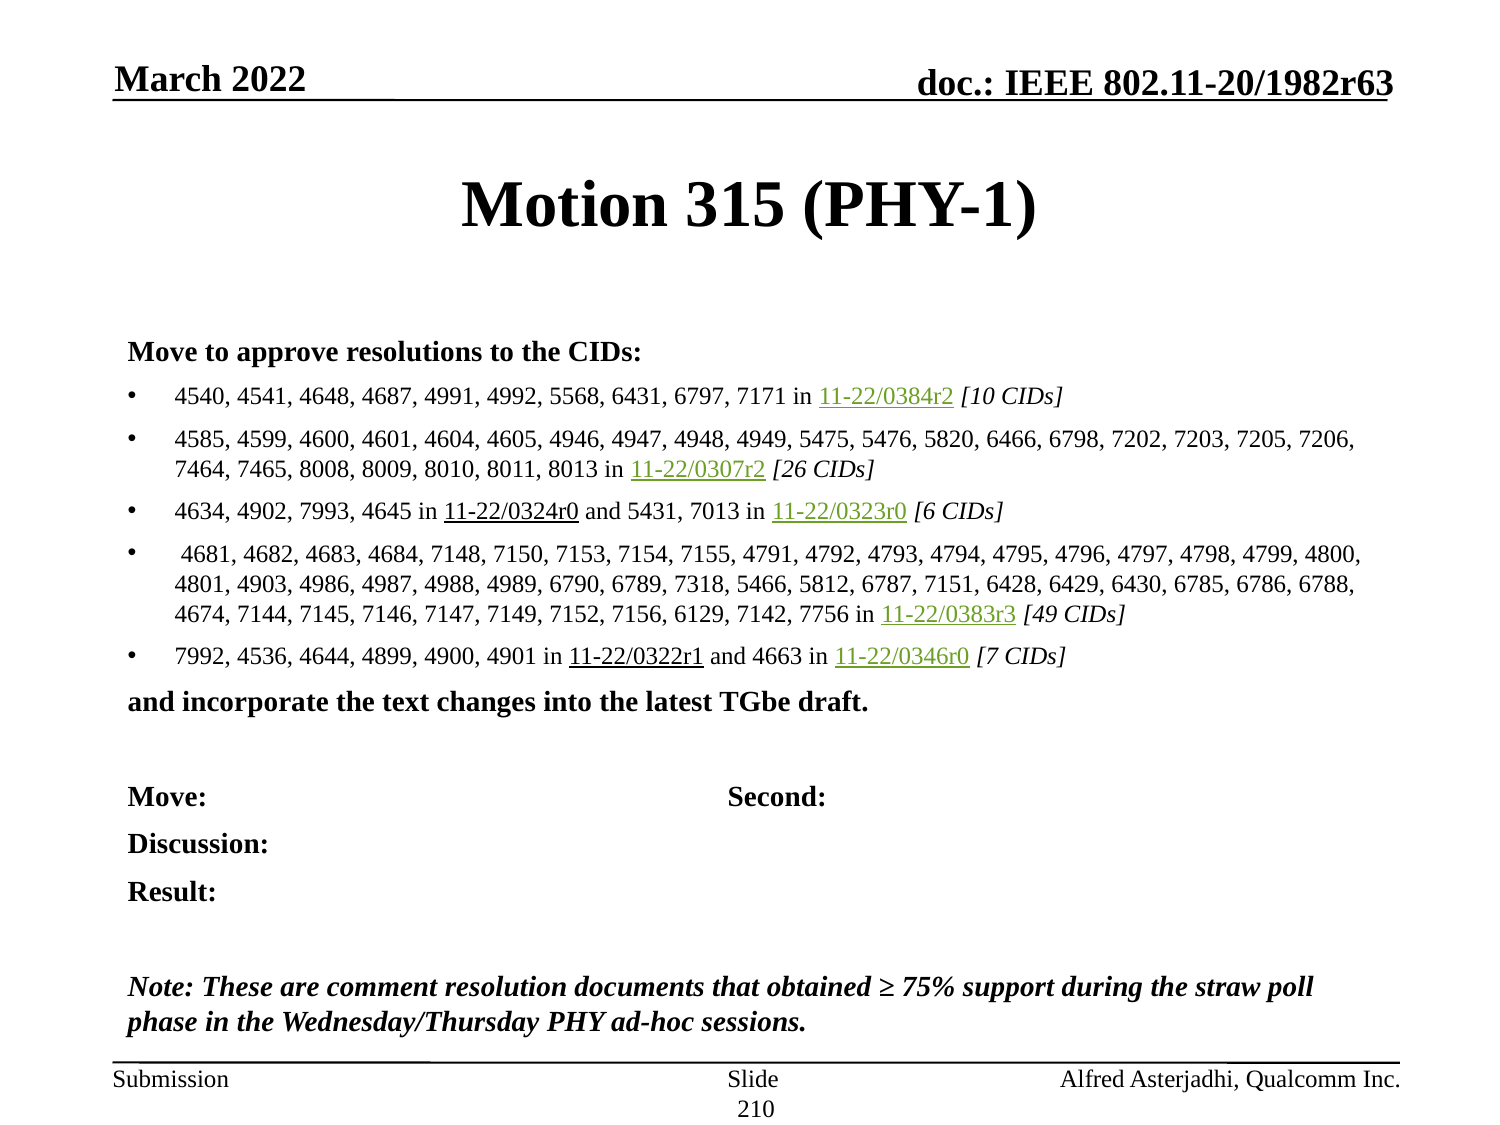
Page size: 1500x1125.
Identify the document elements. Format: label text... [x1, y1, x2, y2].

list Move to approve resolutions to the CIDs: 4540, 4541, 4648, 4687, 4991, 4992, 5568, 6431, 6797, 7171 in 11-22/0384r2 [10 CIDs] 4585, 4599, 4600, 4601, 4604, 4605, 4946, 4947, 4948, 4949, 5475, 5476, 5820, 6466, 6798, 7202, 7203, 7205, 7206, 7464, 7465, 8008, 8009, 8010, 8011, 8013 in 11-22/0307r2 [26 CIDs] 4634, 4902, 7993, 4645 in 11-22/0324r0 and 5431, 7013 in 11-22/0323r0 [6 CIDs] 4681, 4682, 4683, 4684, 7148, 7150, 7153, 7154, 7155, 4791, 4792, 4793, 4794, 4795, 4796, 4797, 4798, 4799, 4800, 4801, 4903, 4986, 4987, 4988, 4989, 6790, 6789, 7318, 5466, 5812, 6787, 7151, 6428, 6429, 6430, 6785, 6786, 6788, 4674, 7144, 7145, 7146, 7147, 7149, 7152, 7156, 6129, 7142, 7756 in 11-22/0383r3 [49 CIDs] 7992, 4536, 4644, 4899, 4900, 4901 in 11-22/0322r1 and 4663 in 11-22/0346r0 [7 CIDs] and incorporate the text changes into the latest TGbe draft. Move: Second: Discussion: Result: Note: These are comment resolution documents that obtained ≥ 75% support during the straw poll phase in the Wednesday/Thursday PHY ad-hoc sessions. [112, 324, 1388, 1063]
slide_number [114, 54, 423, 100]
title Motion 315 (PHY-1) [112, 112, 1388, 288]
footer Alfred Asterjadhi, Qualcomm Inc. [878, 1061, 1402, 1093]
slide_number Slide 210 [712, 1061, 800, 1123]
